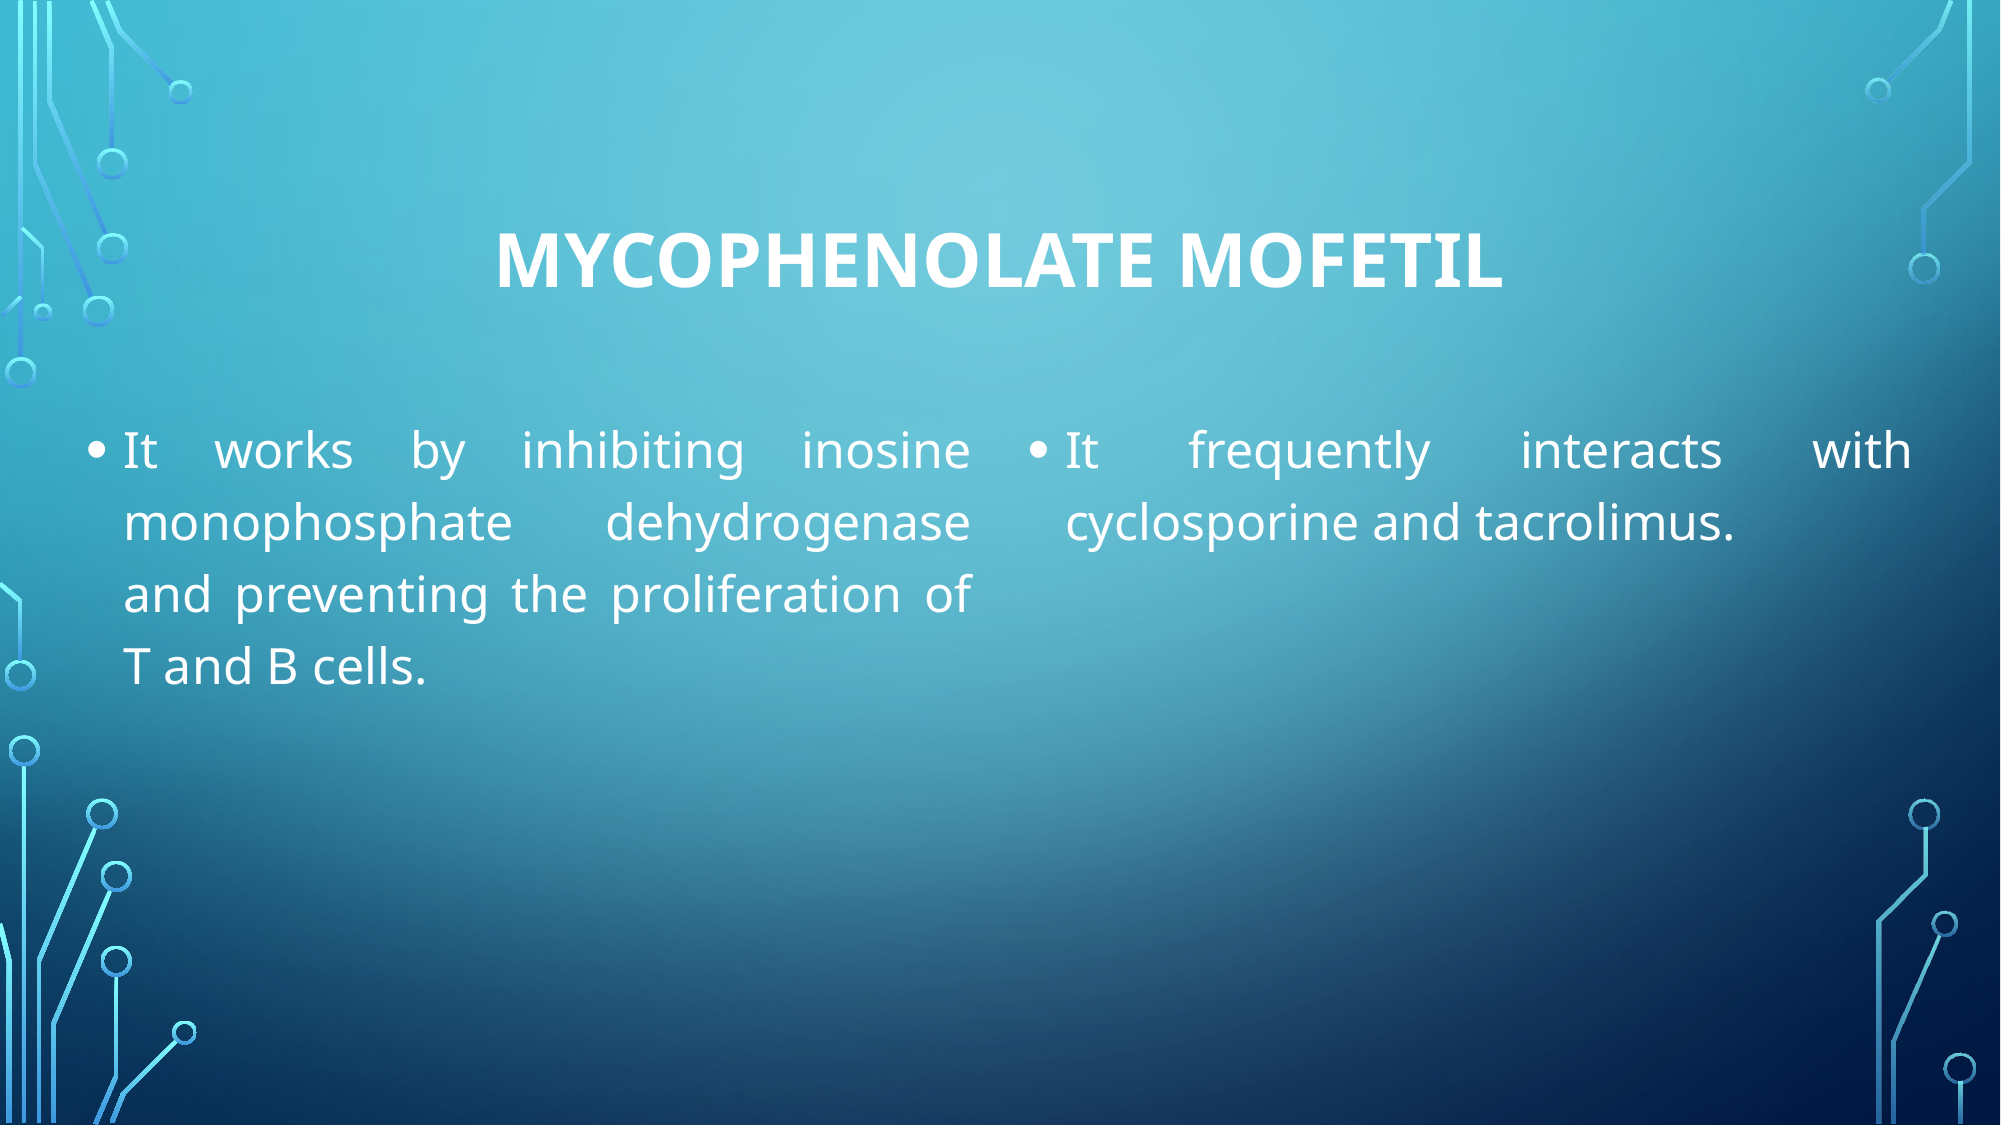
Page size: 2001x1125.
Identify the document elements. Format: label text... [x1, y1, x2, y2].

title Mycophenolate Mofetil [187, 101, 1813, 344]
list It frequently interacts with cyclosporine and tacrolimus. [1012, 399, 1930, 834]
list It works by inhibiting inosine monophosphate dehydrogenase and preventing the proliferation of T and B cells. [70, 399, 988, 811]
